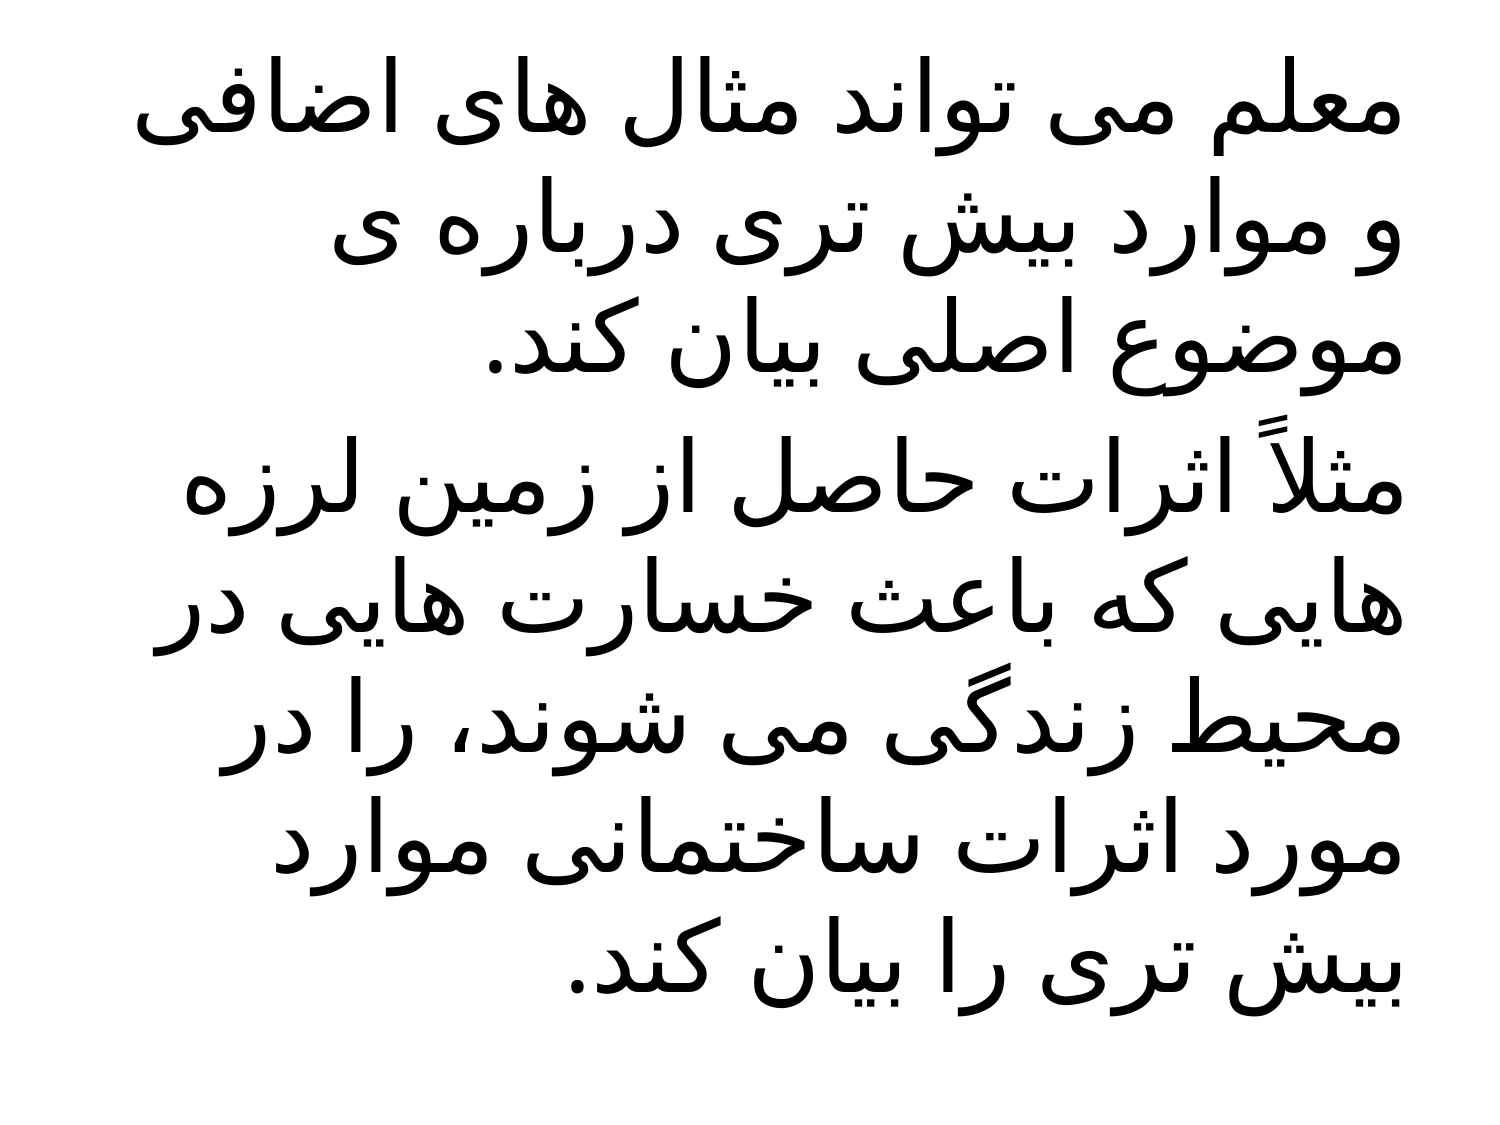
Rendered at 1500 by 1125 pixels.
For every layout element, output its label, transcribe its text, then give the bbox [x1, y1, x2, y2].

list معلم می تواند مثال های اضافی و موارد بیش تری درباره ی موضوع اصلی بیان کند. مثلاً اثرات حاصل از زمین لرزه هایی که باعث خسارت هایی در محیط زندگی می شوند، را در مورد اثرات ساختمانی موارد بیش تری را بیان کند. [75, 24, 1425, 1125]
